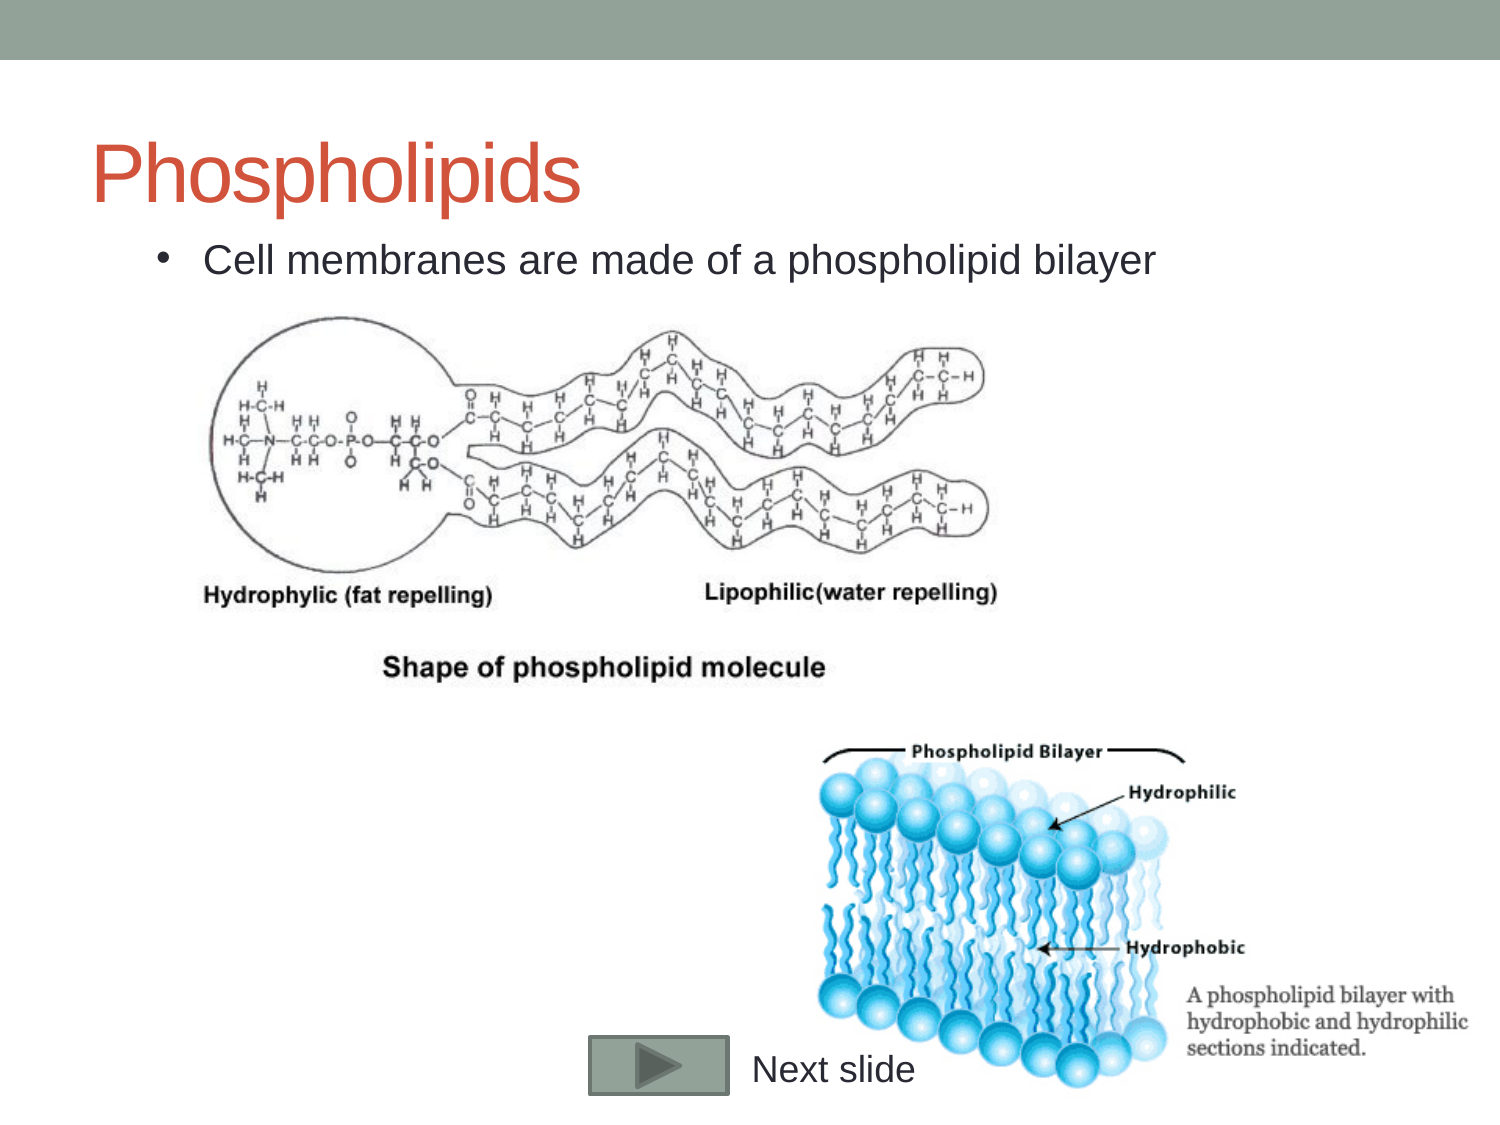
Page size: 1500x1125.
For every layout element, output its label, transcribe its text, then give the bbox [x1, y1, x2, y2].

text_box [588, 1035, 730, 1096]
picture [790, 722, 1494, 1103]
text_box Next slide [736, 1037, 787, 1097]
picture [148, 312, 1080, 694]
text_box Cell membranes are made of a phospholipid bilayer [141, 224, 1173, 290]
title Phospholipids [75, 87, 1425, 250]
